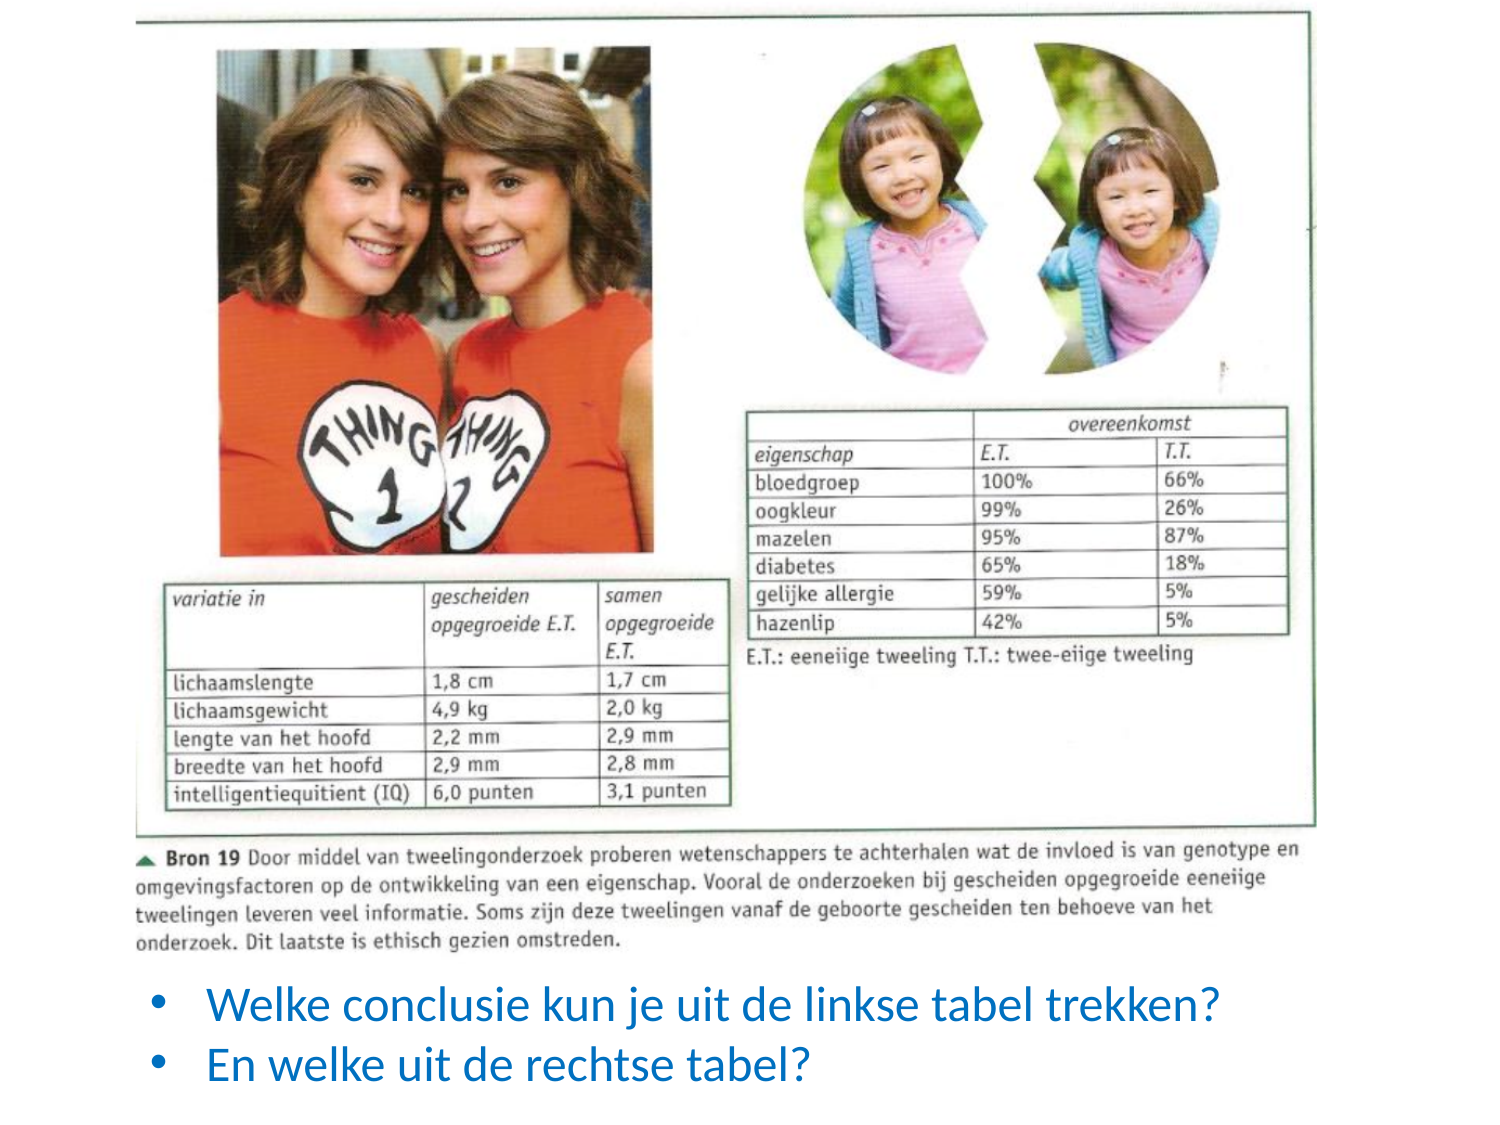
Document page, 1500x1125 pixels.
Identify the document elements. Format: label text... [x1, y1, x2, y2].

picture [135, 0, 1318, 977]
text_box Welke conclusie kun je uit de linkse tabel trekken? En welke uit de rechtse tabel? [135, 964, 1494, 1099]
